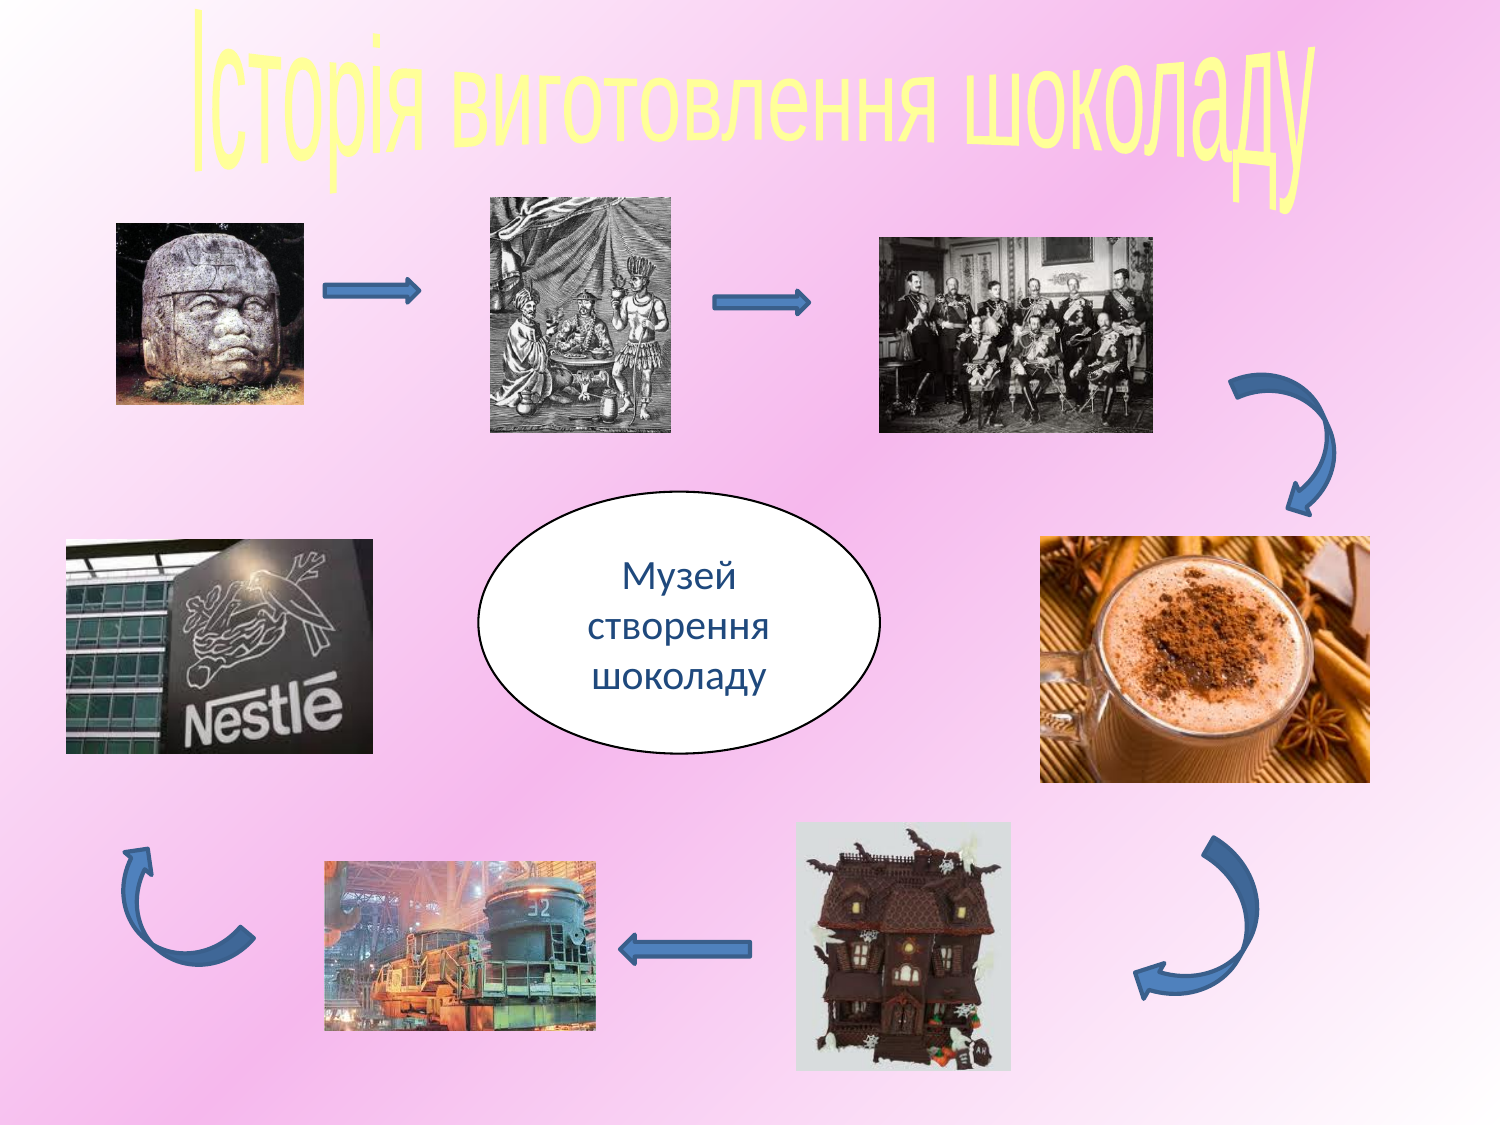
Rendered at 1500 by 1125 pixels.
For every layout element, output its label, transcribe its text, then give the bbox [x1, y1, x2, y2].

picture [796, 822, 1011, 1071]
text_box Музей створення шоколаду [476, 489, 883, 756]
picture [116, 223, 304, 405]
text_box [1228, 372, 1337, 518]
picture [66, 539, 373, 754]
picture [879, 236, 1154, 433]
text_box [322, 276, 422, 305]
picture [1040, 536, 1370, 783]
text_box [617, 932, 753, 966]
picture [489, 197, 671, 433]
picture [324, 861, 596, 1031]
text_box [712, 288, 812, 317]
text_box [121, 846, 256, 967]
text_box [1133, 835, 1260, 1001]
